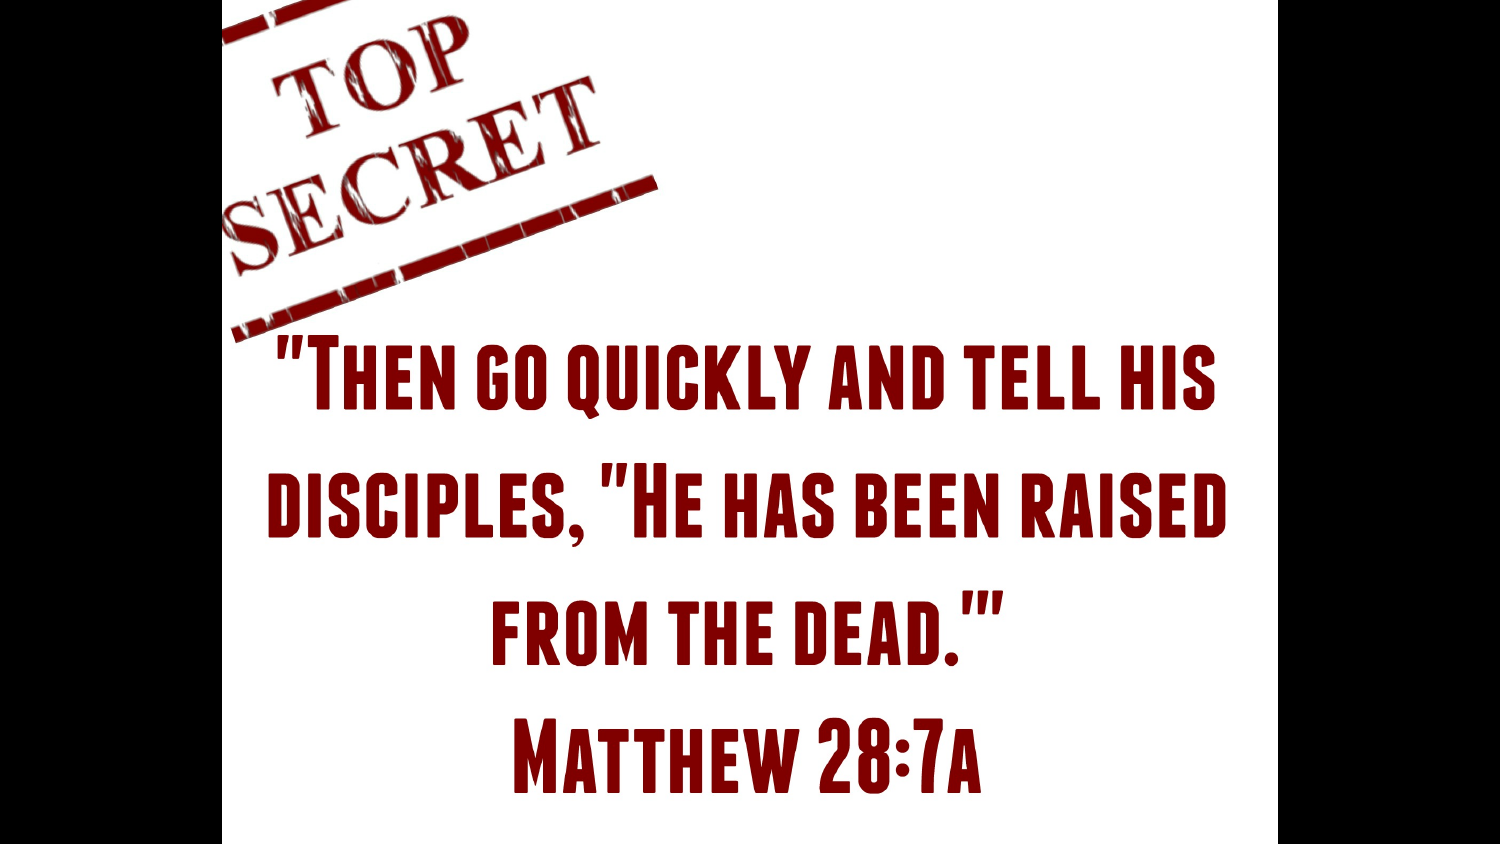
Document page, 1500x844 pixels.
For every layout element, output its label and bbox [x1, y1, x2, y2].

picture [222, 0, 1278, 844]
